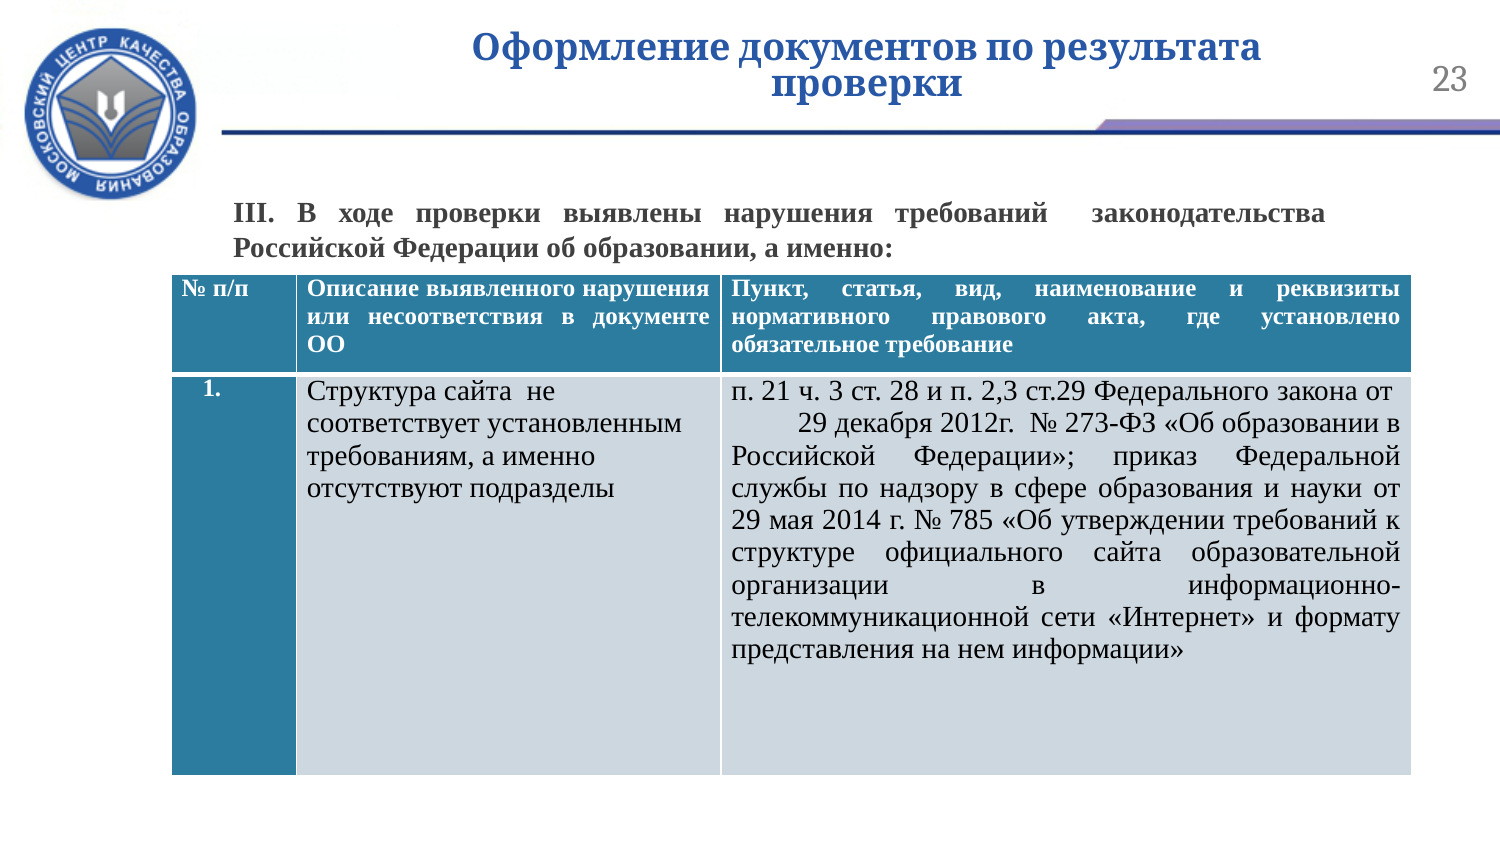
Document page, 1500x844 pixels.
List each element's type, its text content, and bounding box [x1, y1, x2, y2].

table_header Описание выявленного нарушения или несоответствия в документе ОО [297, 275, 720, 372]
picture [0, 0, 1500, 844]
slide_number 23 [1417, 46, 1500, 92]
table_cell [172, 377, 296, 775]
table_cell п. 21 ч. 3 ст. 28 и п. 2,3 ст.29 Федерального закона от 29 декабря 2012г. № 273-ФЗ «Об образовании в Российской Федерации»; приказ Федеральной службы по надзору в сфере образования и науки от 29 мая 2014 г. № 785 «Об утверждении требований к структуре официального сайта образовательной организации в информационно-телекоммуникационной сети «Интернет» и формату представления на нем информации» [722, 377, 1411, 775]
title Оформление документов по результата проверки [392, 20, 1342, 115]
table_header Пункт, статья, вид, наименование и реквизиты нормативного правового акта, где установлено обязательное требование [722, 275, 1411, 372]
table_cell Структура сайта не соответствует установленным требованиям, а именно отсутствуют подразделы [297, 377, 720, 775]
list III. В ходе проверки выявлены нарушения требований законодательства Российской Федерации об образовании, а именно: [218, 185, 1342, 273]
table_header № п/п [172, 275, 296, 372]
